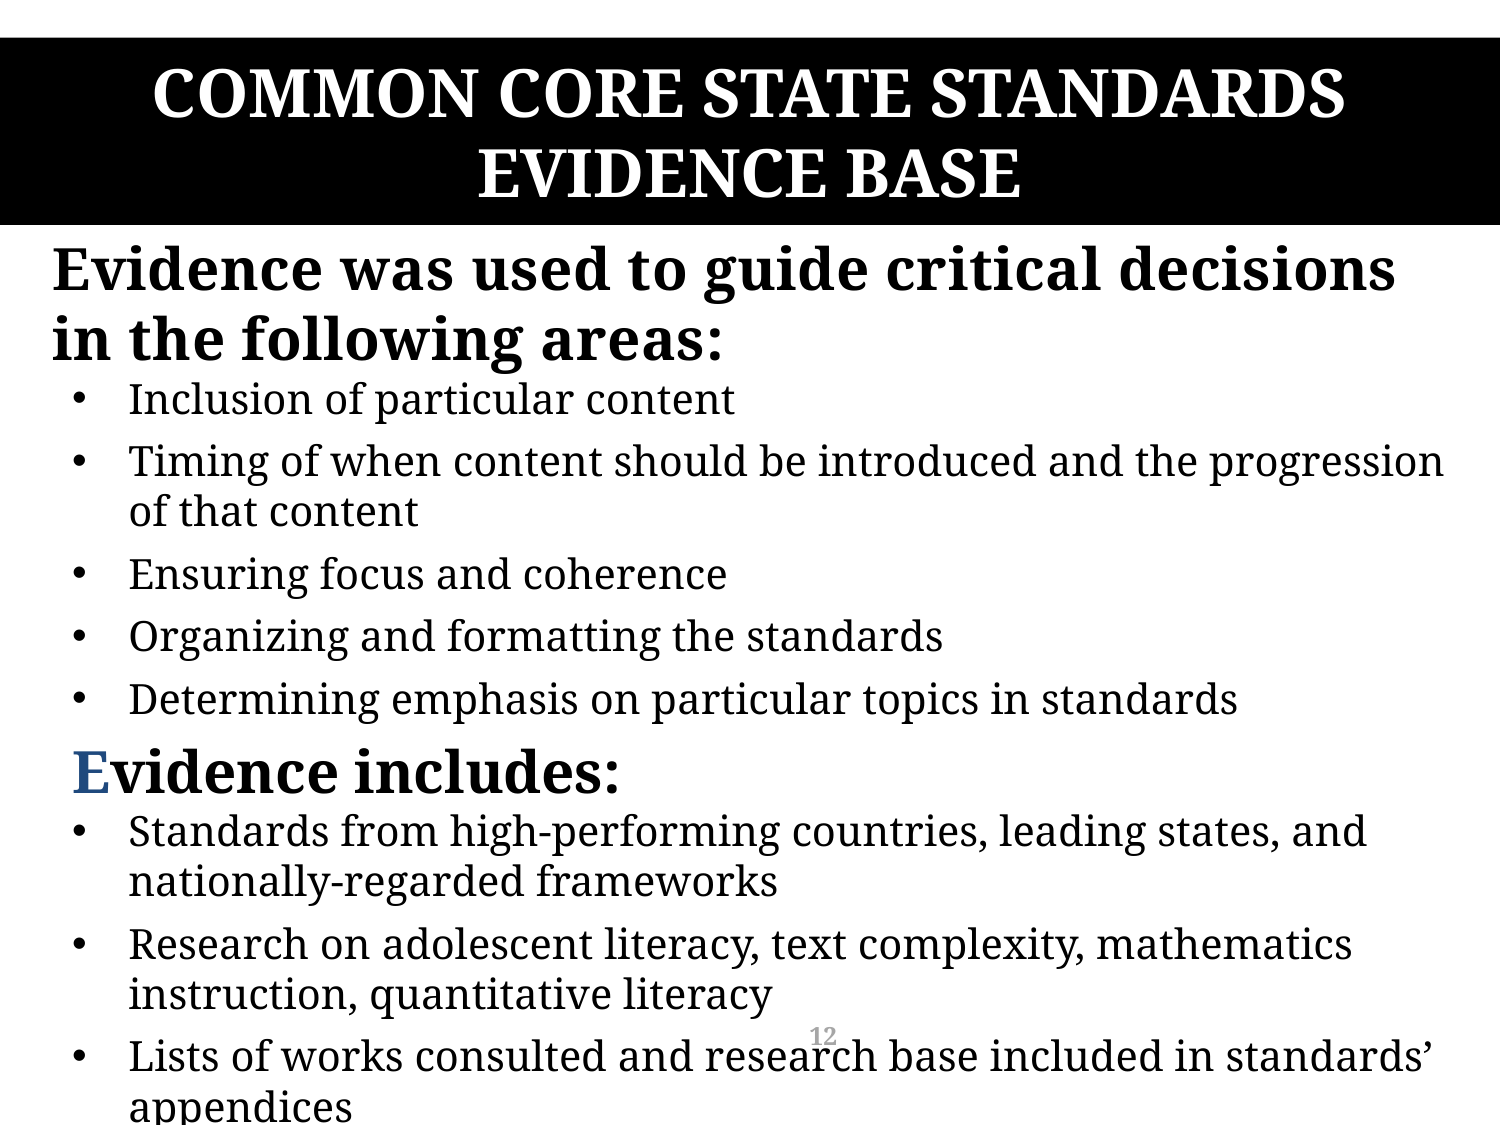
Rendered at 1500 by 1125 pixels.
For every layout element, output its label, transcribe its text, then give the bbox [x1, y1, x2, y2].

title Common Core State Standards Evidence Base [0, 31, 1500, 231]
slide_number 12 [662, 1012, 838, 1063]
list Evidence was used to guide critical decisions in the following areas: Inclusion of particular content Timing of when content should be introduced and the progression of that content Ensuring focus and coherence Organizing and formatting the standards Determining emphasis on particular topics in standards Evidence includes: Standards from high-performing countries, leading states, and nationally-regarded frameworks Research on adolescent literacy, text complexity, mathematics instruction, quantitative literacy Lists of works consulted and research base included in standards’ appendices [37, 224, 1463, 1125]
